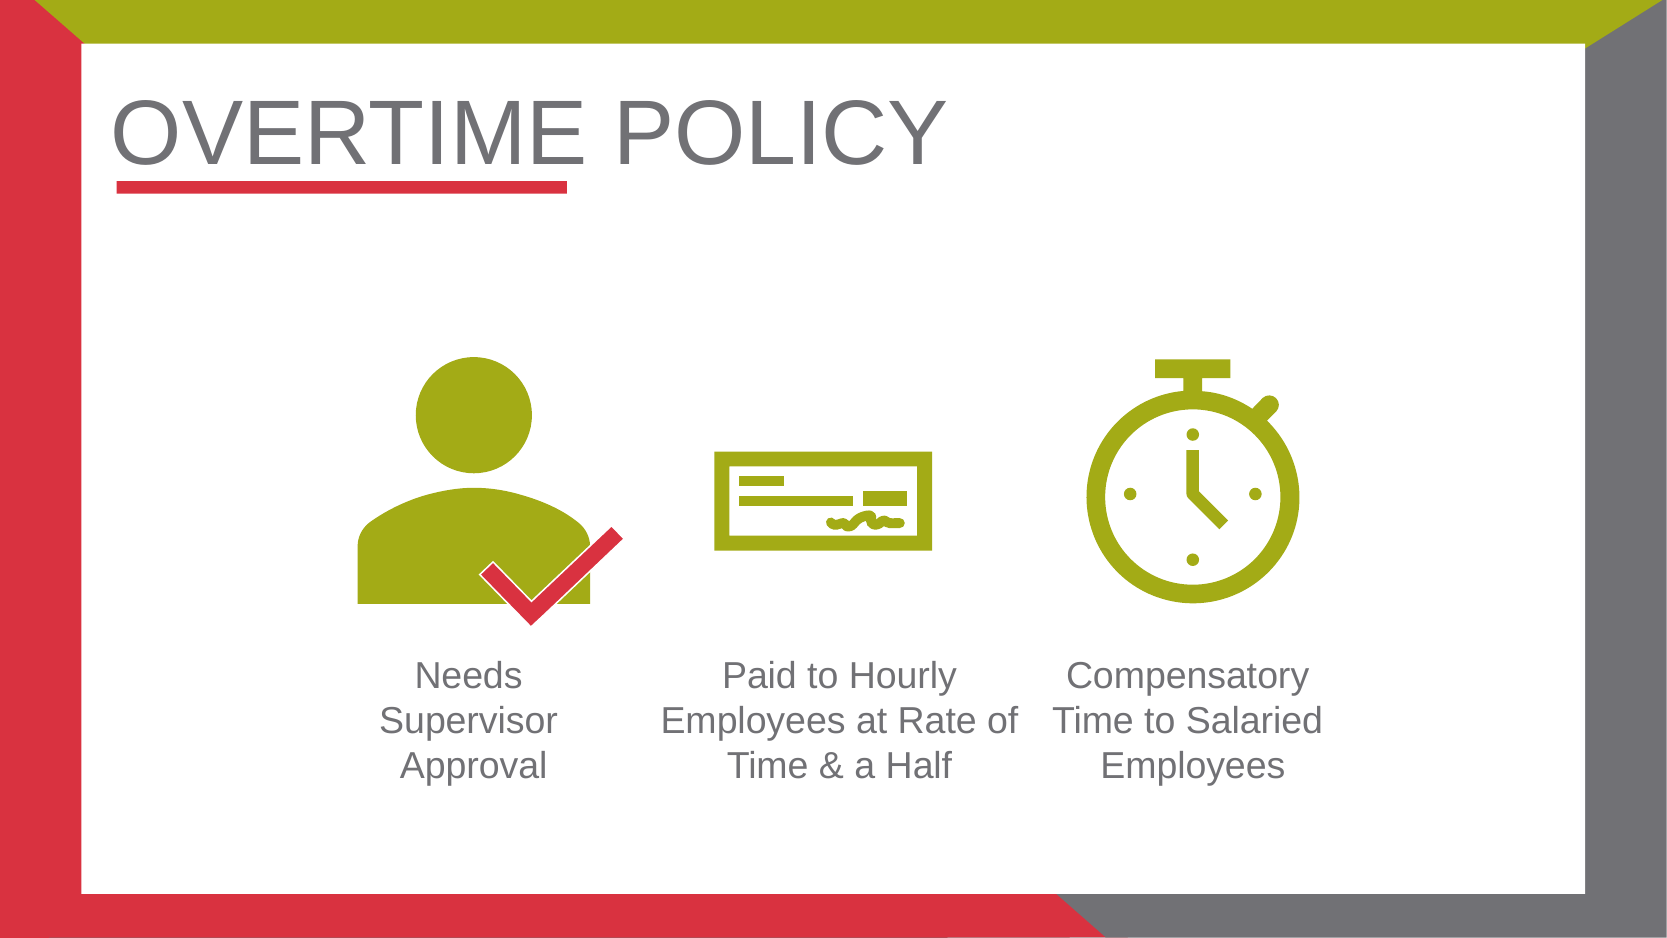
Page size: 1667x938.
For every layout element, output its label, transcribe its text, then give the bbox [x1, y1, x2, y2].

text_box Paid to Hourly Employees at Rate of Time & a Half [633, 643, 986, 794]
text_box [704, 382, 943, 620]
text_box Needs Supervisor Approval [267, 643, 633, 794]
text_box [299, 305, 649, 656]
text_box Compensatory Time to Salaried Employees [986, 643, 1400, 794]
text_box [1042, 330, 1344, 632]
title OVERTIME POLICY [95, 50, 1568, 207]
